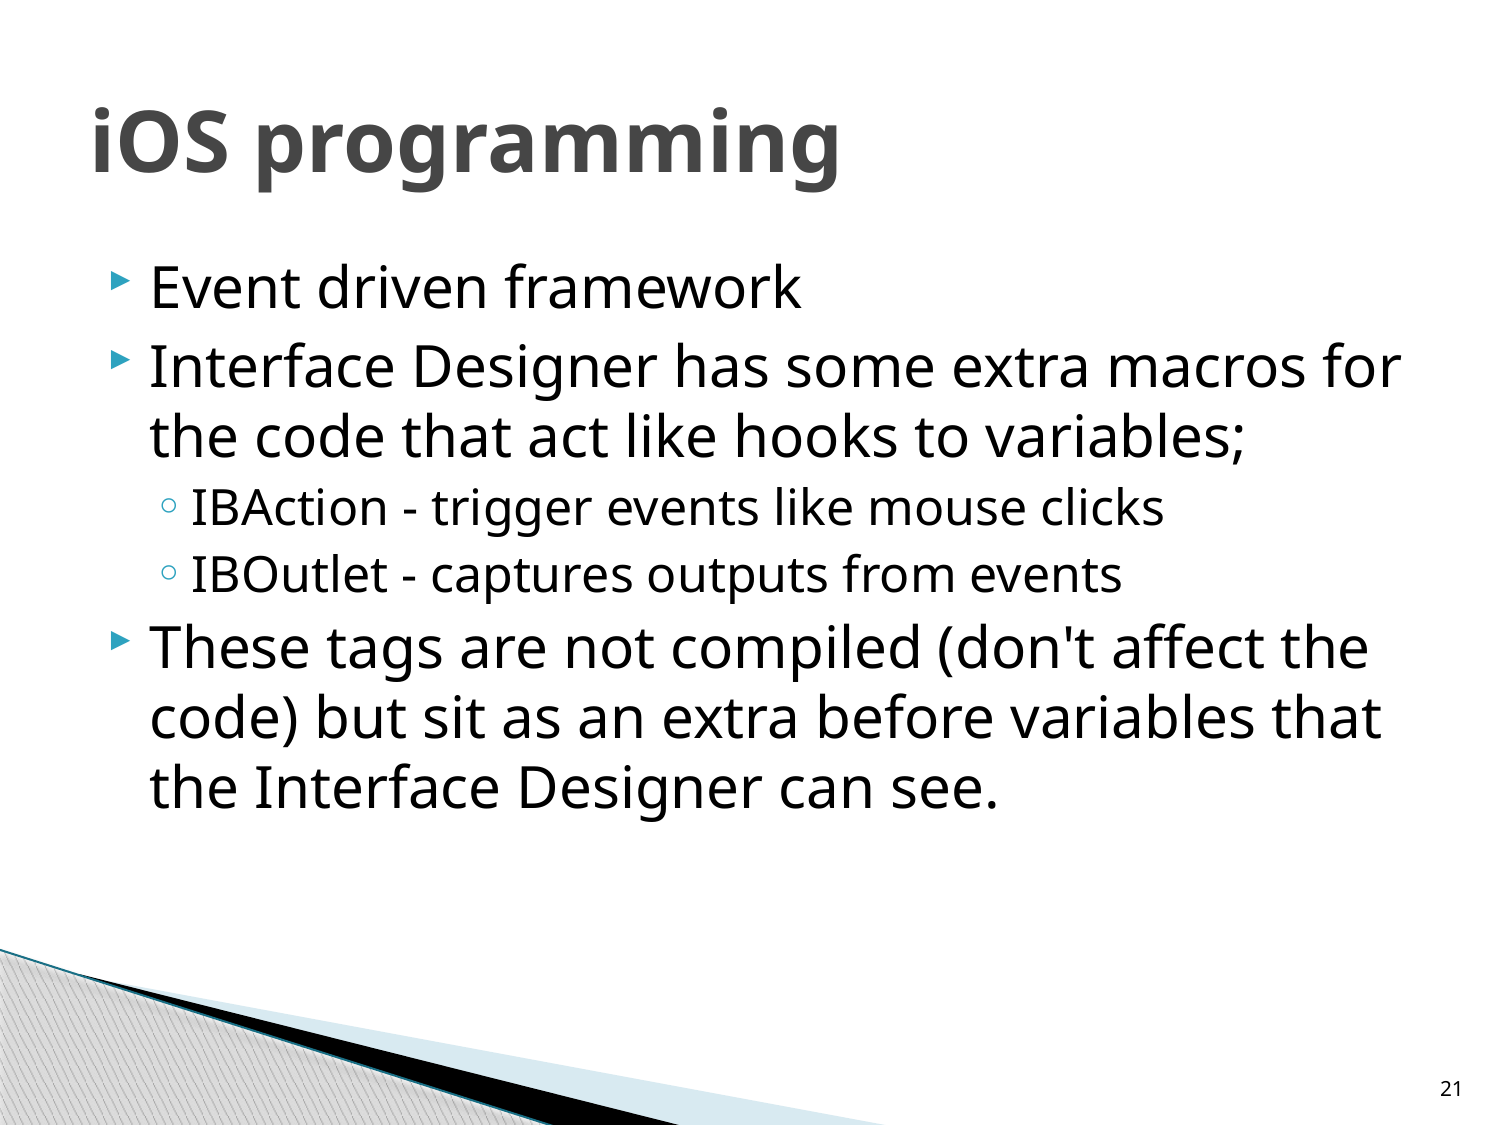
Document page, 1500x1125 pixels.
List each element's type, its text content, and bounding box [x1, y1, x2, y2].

list Event driven framework Interface Designer has some extra macros for the code that act like hooks to variables; IBAction - trigger events like mouse clicks IBOutlet - captures outputs from events These tags are not compiled (don't affect the code) but sit as an extra before variables that the Interface Designer can see. [75, 243, 1425, 986]
title iOS programming [75, 45, 1425, 233]
slide_number 21 [1418, 1051, 1479, 1112]
